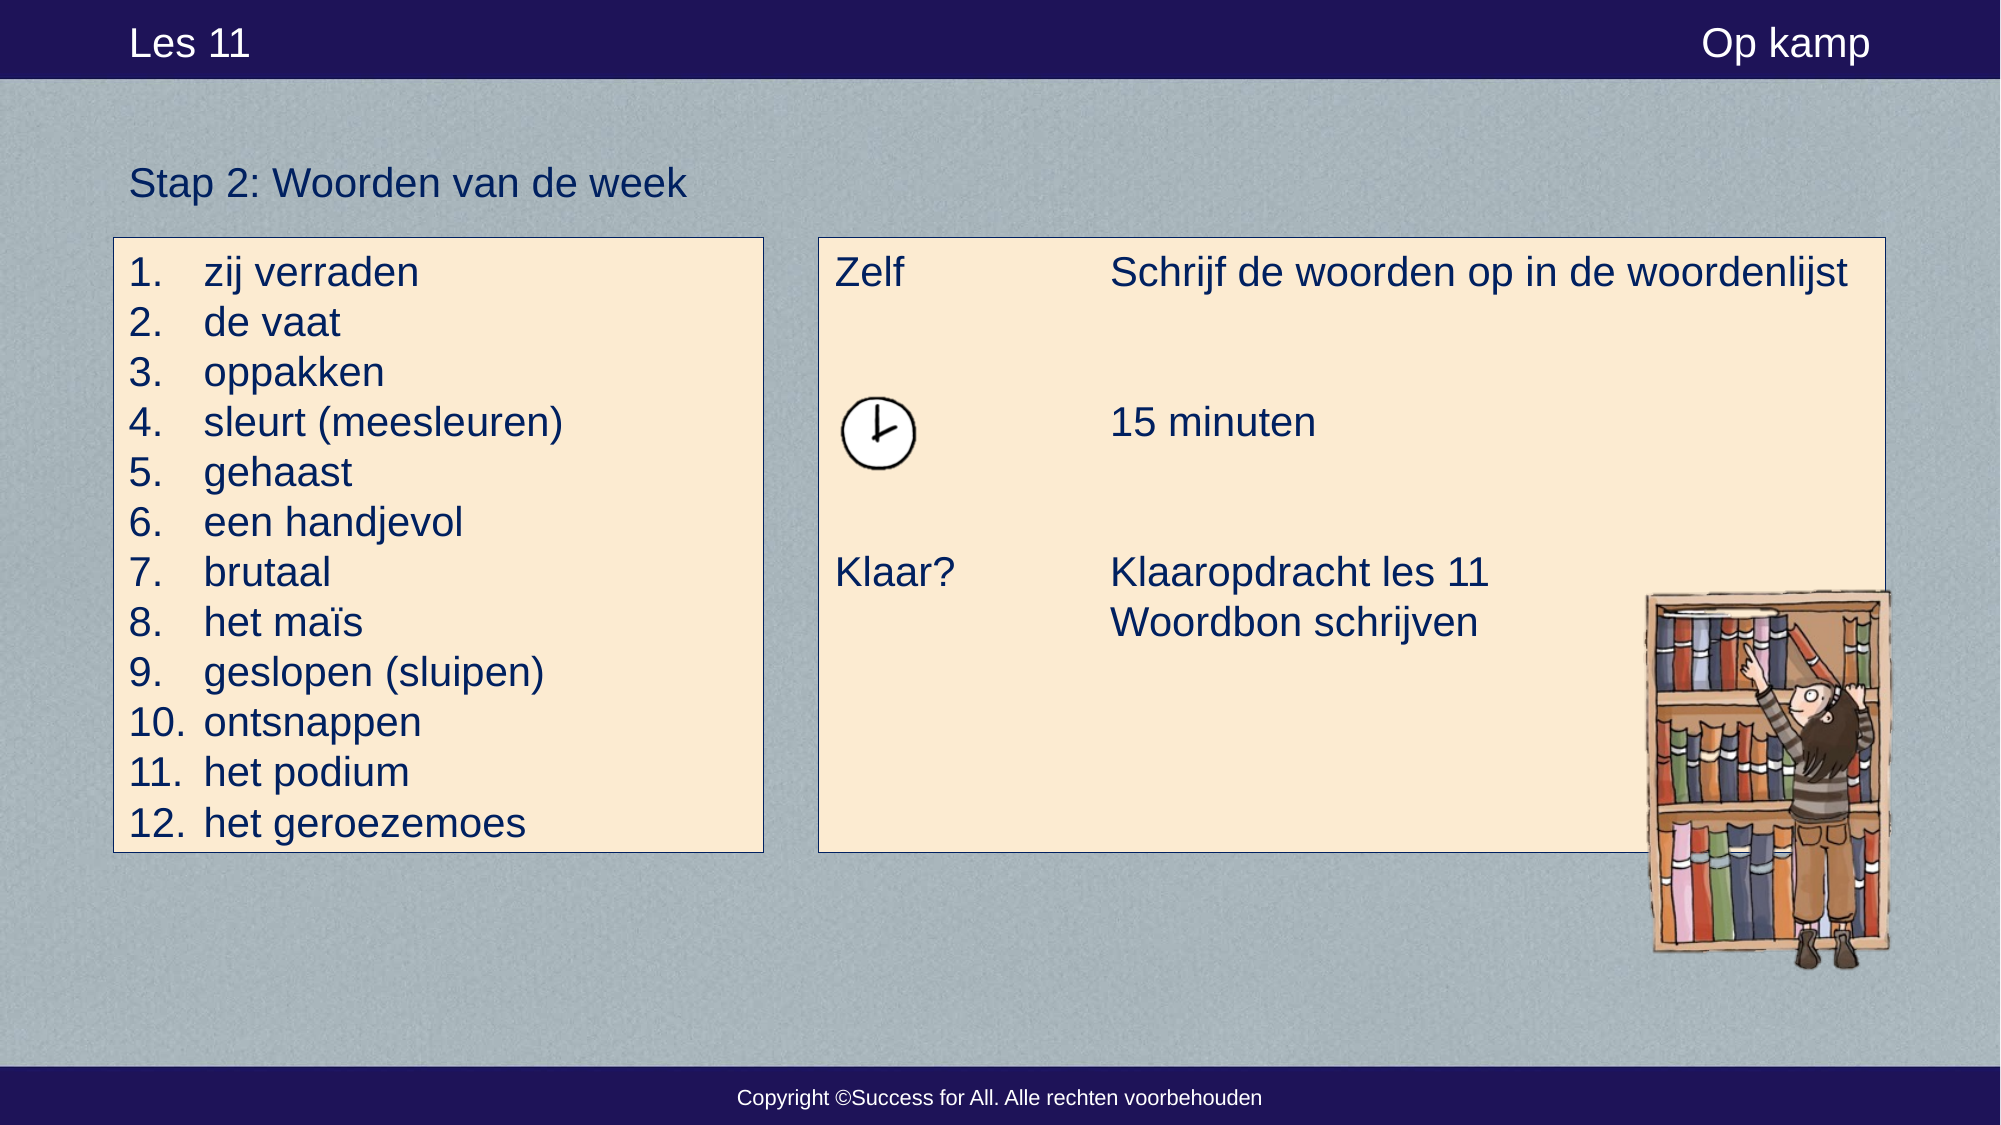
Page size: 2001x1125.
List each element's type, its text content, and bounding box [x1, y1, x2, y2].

text_box Copyright ©Success for All. Alle rechten voorbehouden [0, 1076, 2000, 1125]
text_box Les 11 [114, 8, 354, 73]
picture [0, 0, 2001, 1125]
text_box zij verraden de vaat oppakken sleurt (meesleuren) gehaast een handjevol brutaal het maïs geslopen (sluipen) ontsnappen het podium het geroezemoes [113, 237, 764, 853]
text_box Zelf Schrijf de woorden op in de woordenlijst 15 minuten Klaar? Klaaropdracht les 11 Woordbon schrijven [818, 237, 1886, 853]
text_box Stap 2: Woorden van de week [113, 148, 1635, 214]
text_box Op kamp [999, 8, 1886, 73]
